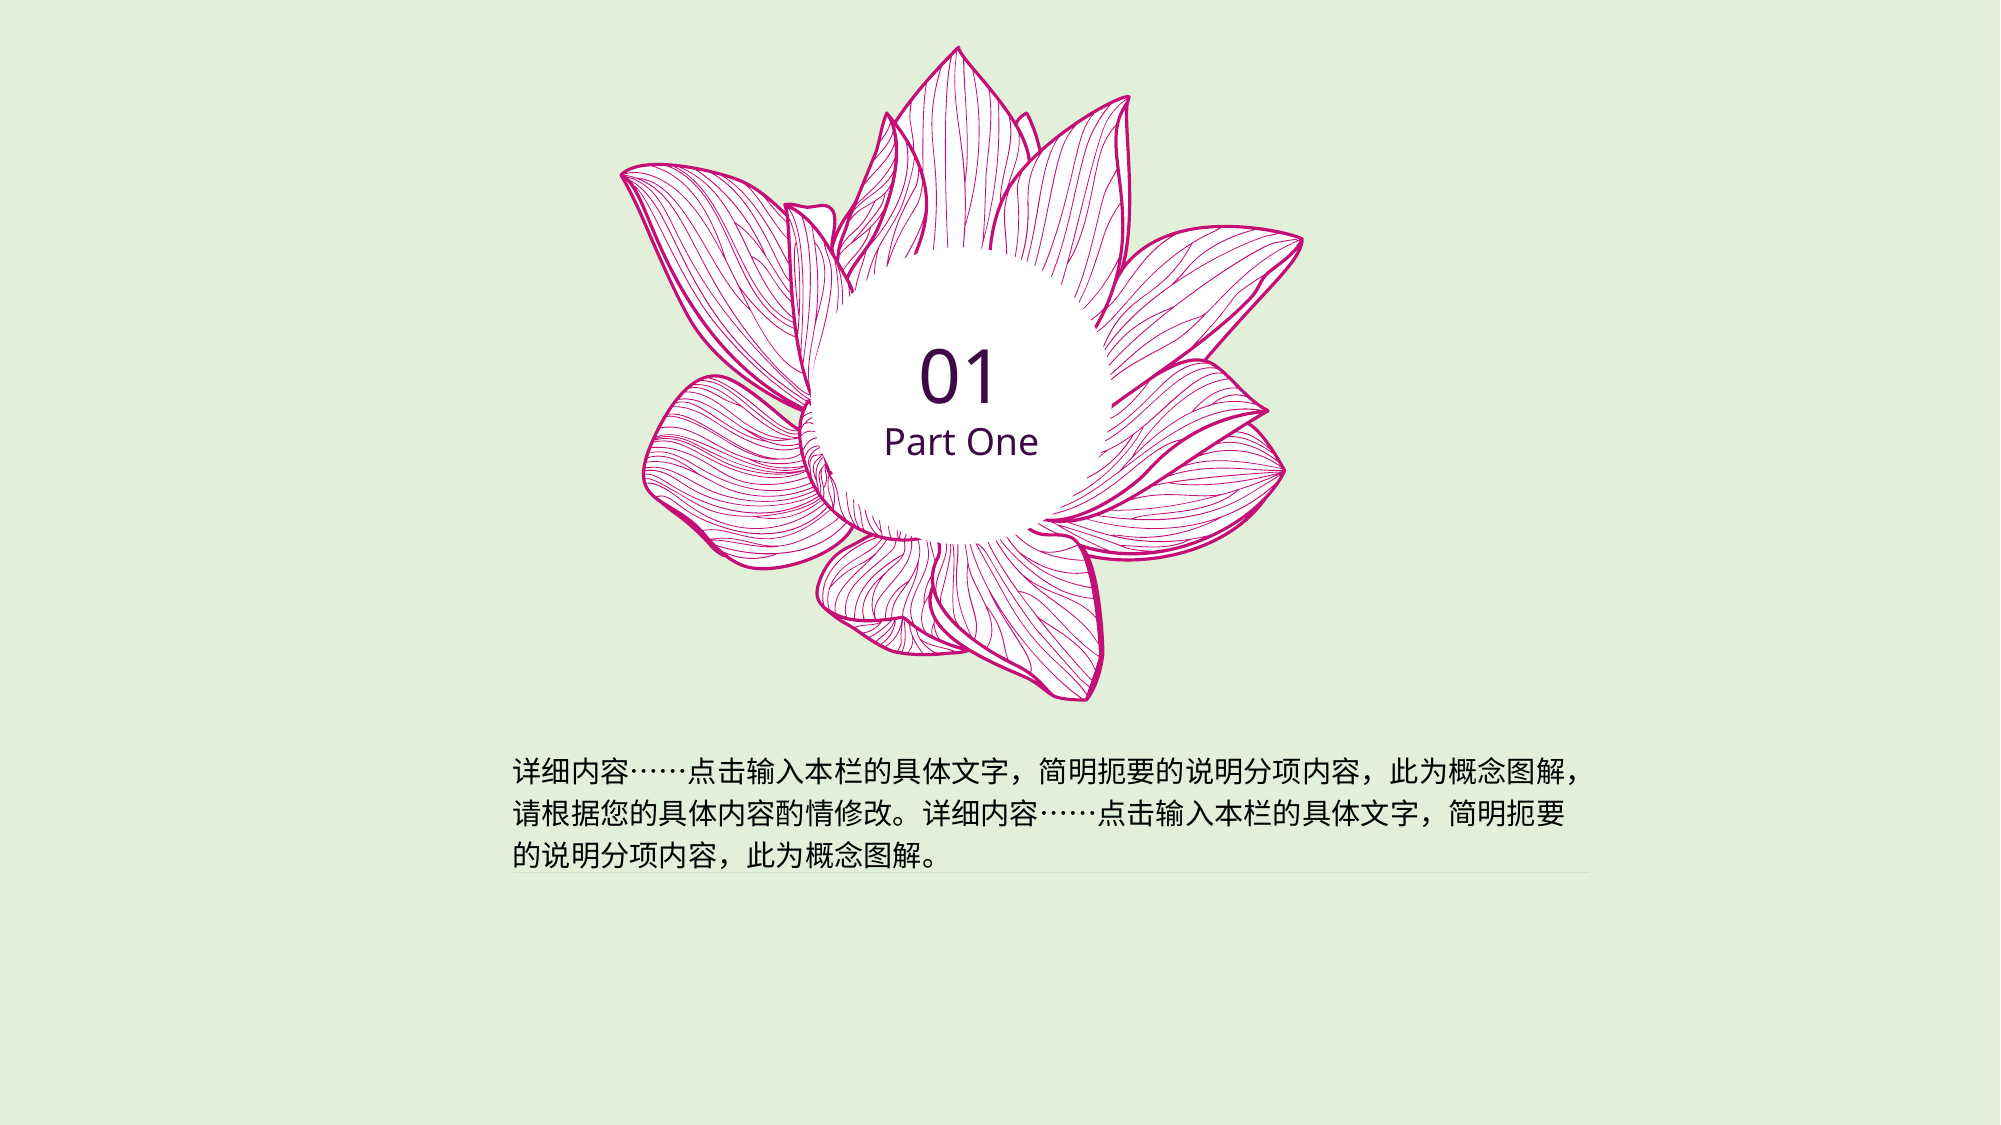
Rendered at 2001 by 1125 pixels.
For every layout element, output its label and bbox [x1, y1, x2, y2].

picture [619, 45, 1304, 702]
